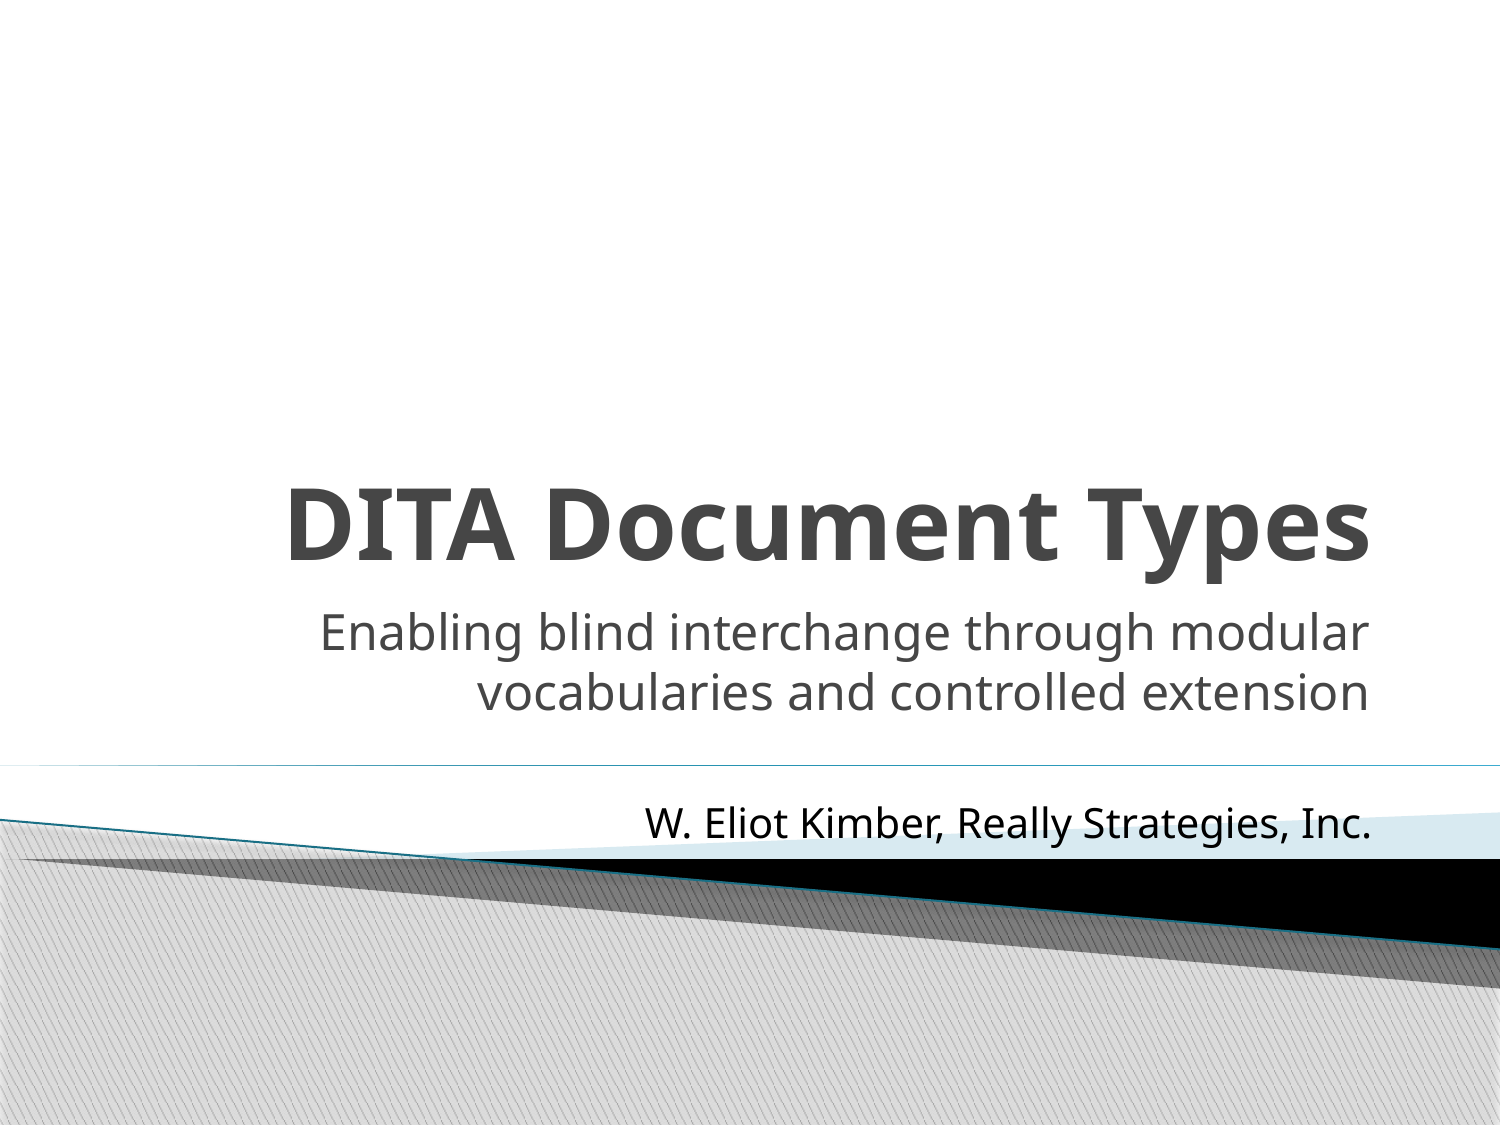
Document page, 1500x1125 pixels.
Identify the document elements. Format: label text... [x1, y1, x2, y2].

text_box W. Eliot Kimber, Really Strategies, Inc. [402, 789, 1388, 854]
subtitle Enabling blind interchange through modular vocabularies and controlled extension [112, 592, 1388, 790]
picture [5, 859, 1500, 989]
title DITA Document Types [112, 287, 1388, 588]
